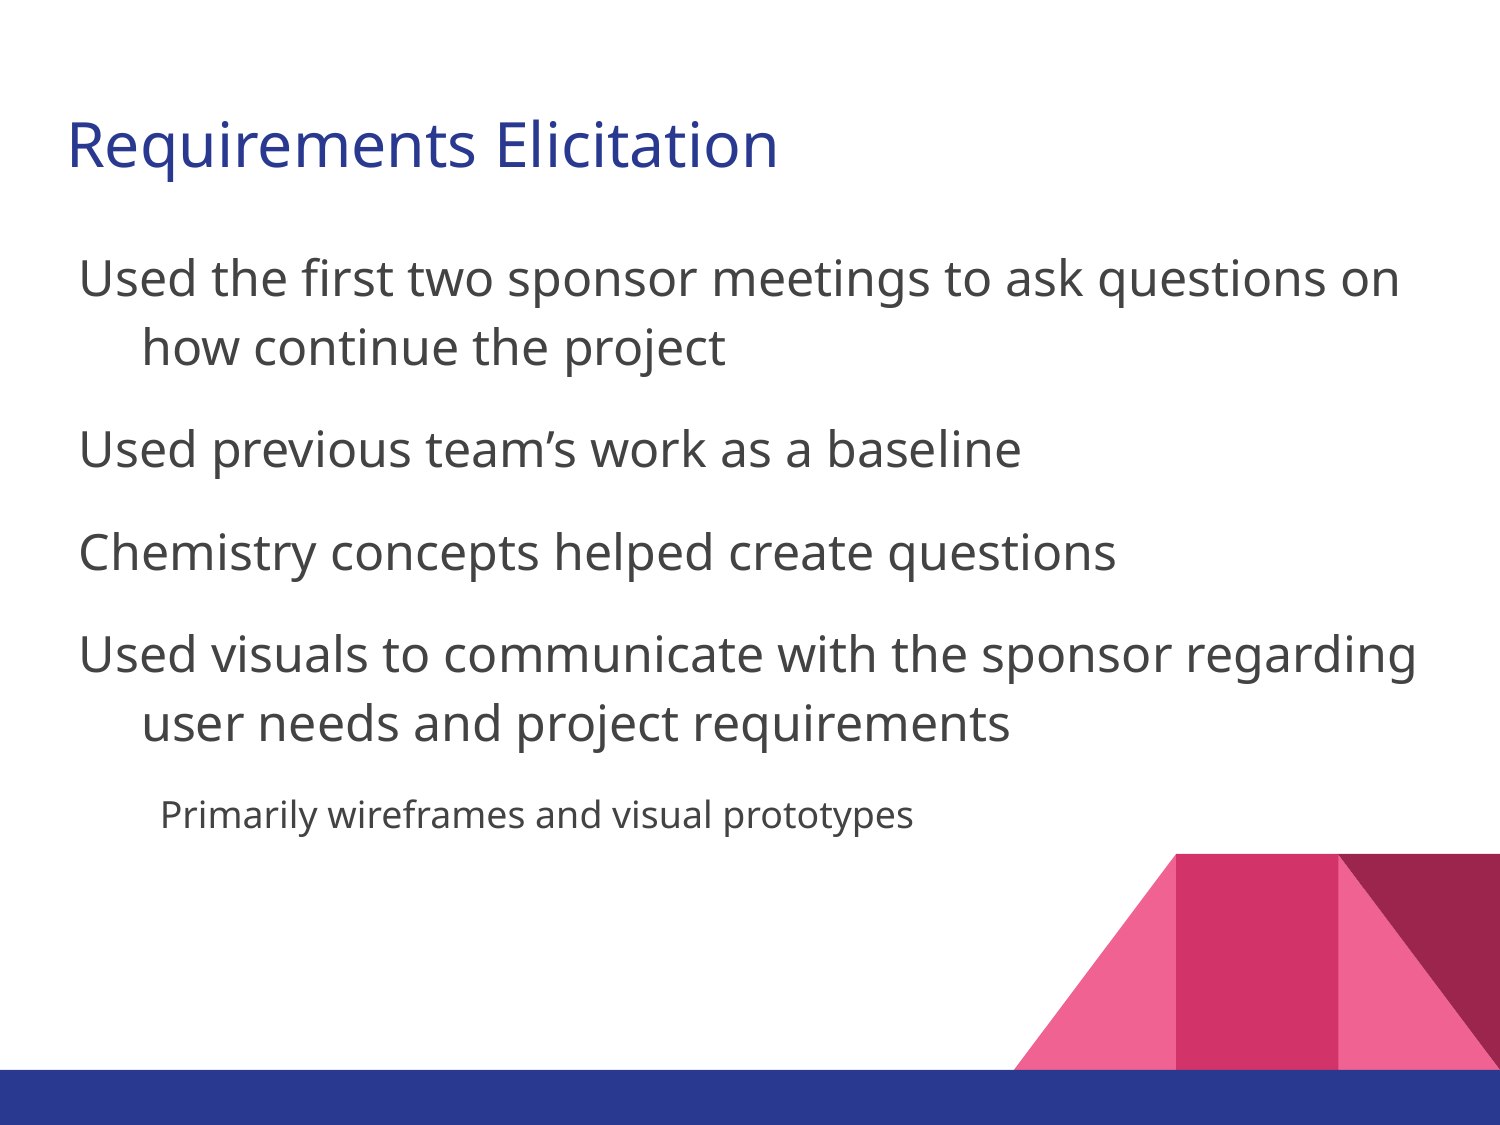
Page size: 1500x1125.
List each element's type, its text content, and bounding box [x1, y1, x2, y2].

list Used the first two sponsor meetings to ask questions on how continue the project Used previous team’s work as a baseline Chemistry concepts helped create questions Used visuals to communicate with the sponsor regarding user needs and project requirements Primarily wireframes and visual prototypes [51, 222, 1449, 953]
title Requirements Elicitation [51, 89, 1449, 222]
